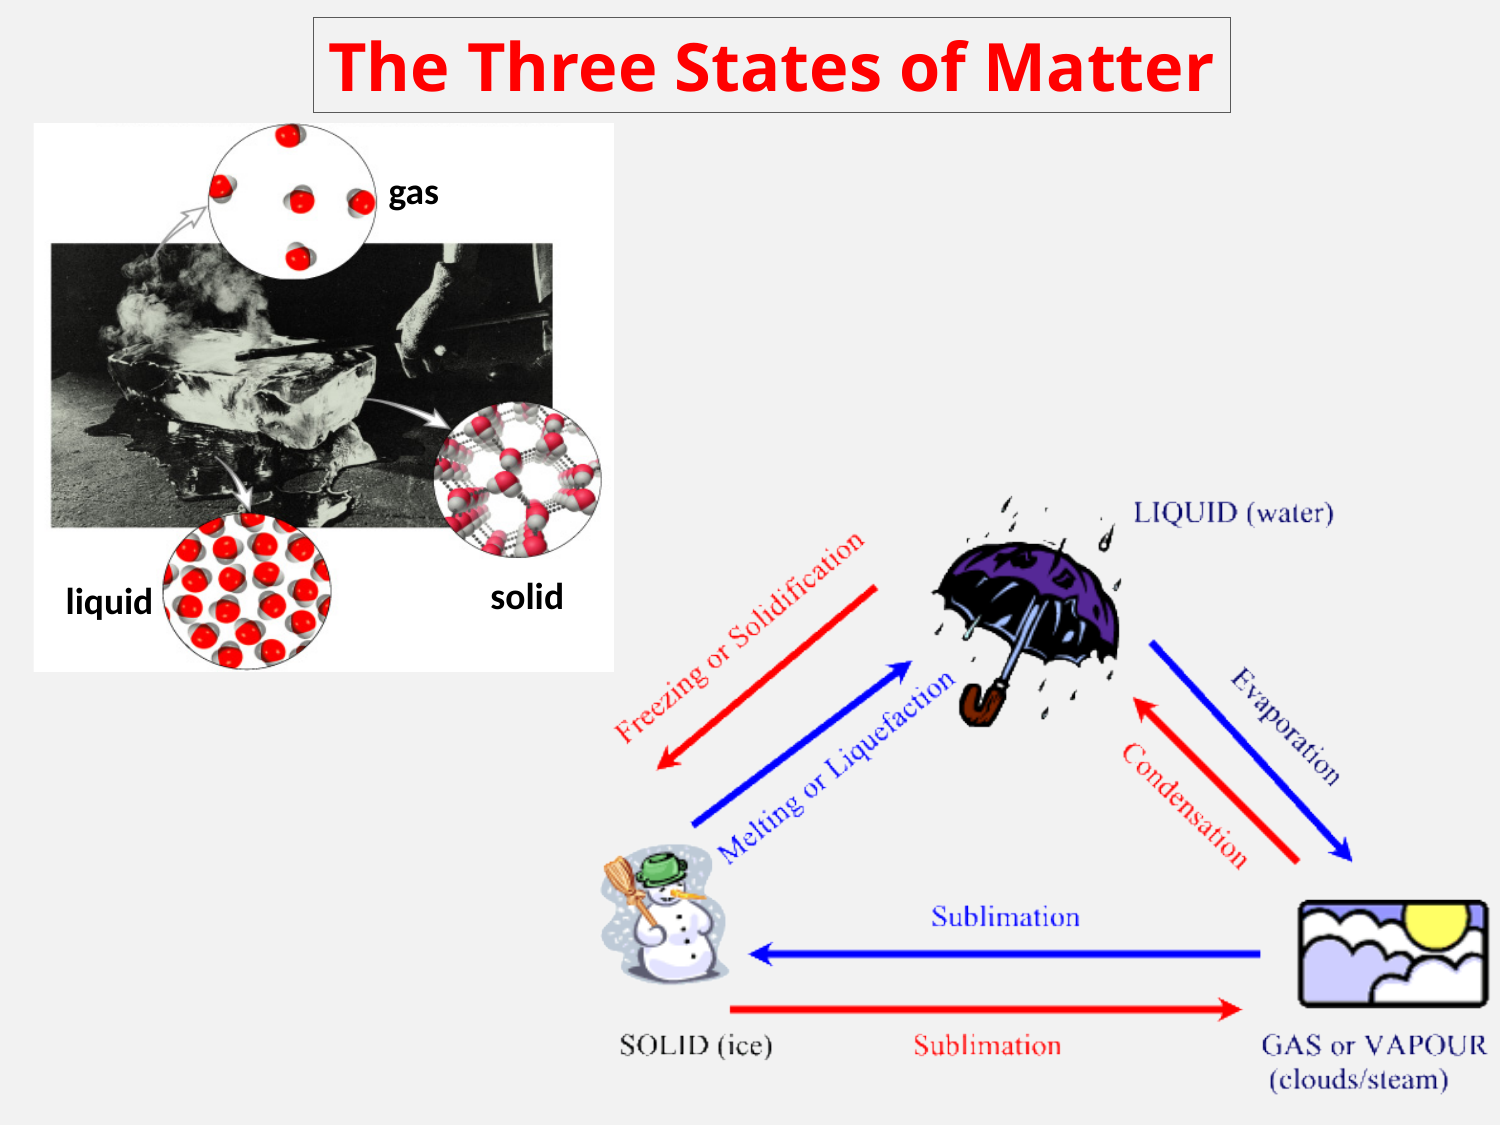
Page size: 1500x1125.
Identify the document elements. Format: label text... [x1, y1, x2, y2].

text_box The Three States of Matter [313, 17, 1231, 113]
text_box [33, 123, 614, 672]
picture [594, 477, 1500, 1104]
